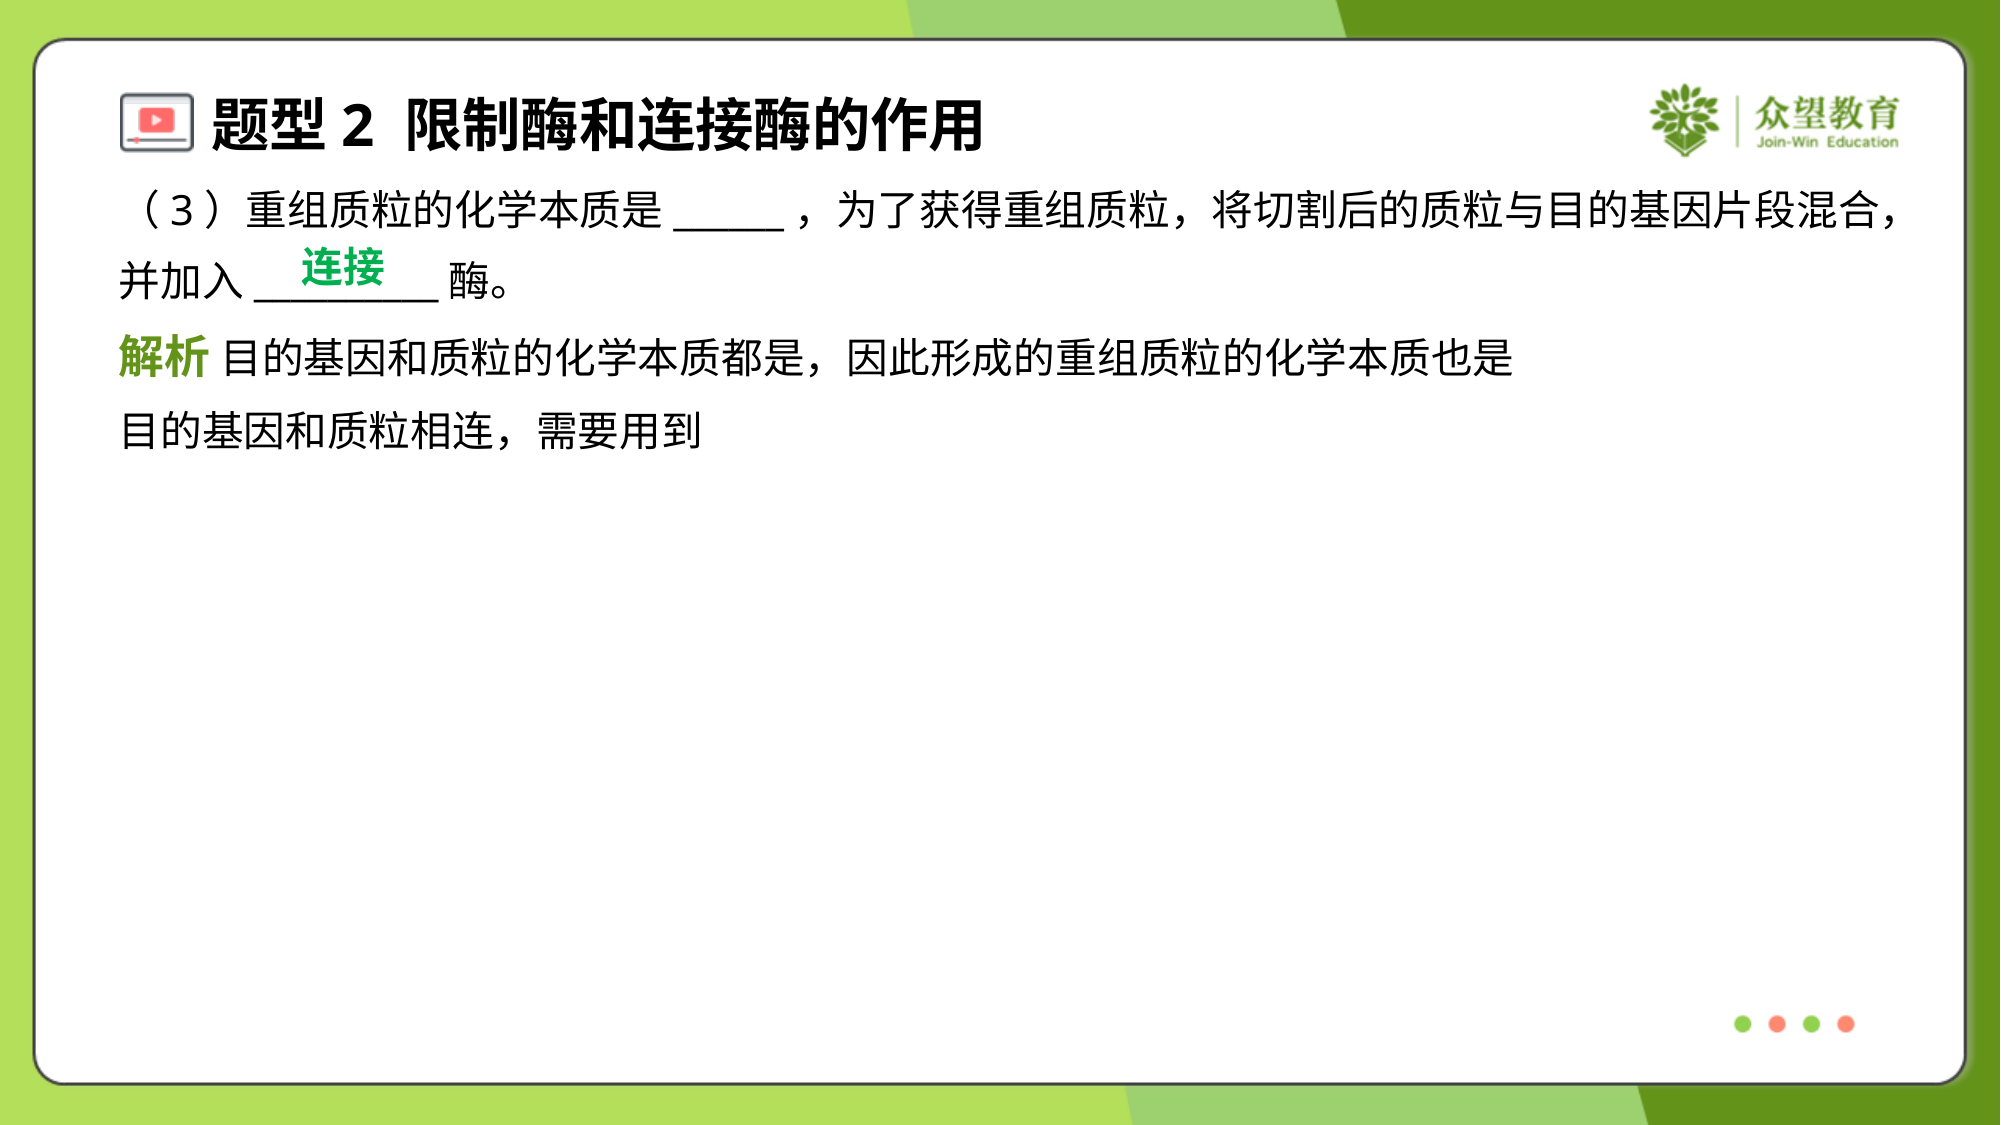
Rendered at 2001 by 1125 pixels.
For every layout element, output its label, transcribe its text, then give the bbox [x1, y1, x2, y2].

picture [0, 0, 2000, 1125]
text_box （3）重组质粒的化学本质是______，为了获得重组质粒，将切割后的质粒与目的基因片段混合， 并加入__________酶。 [118, 158, 1883, 298]
